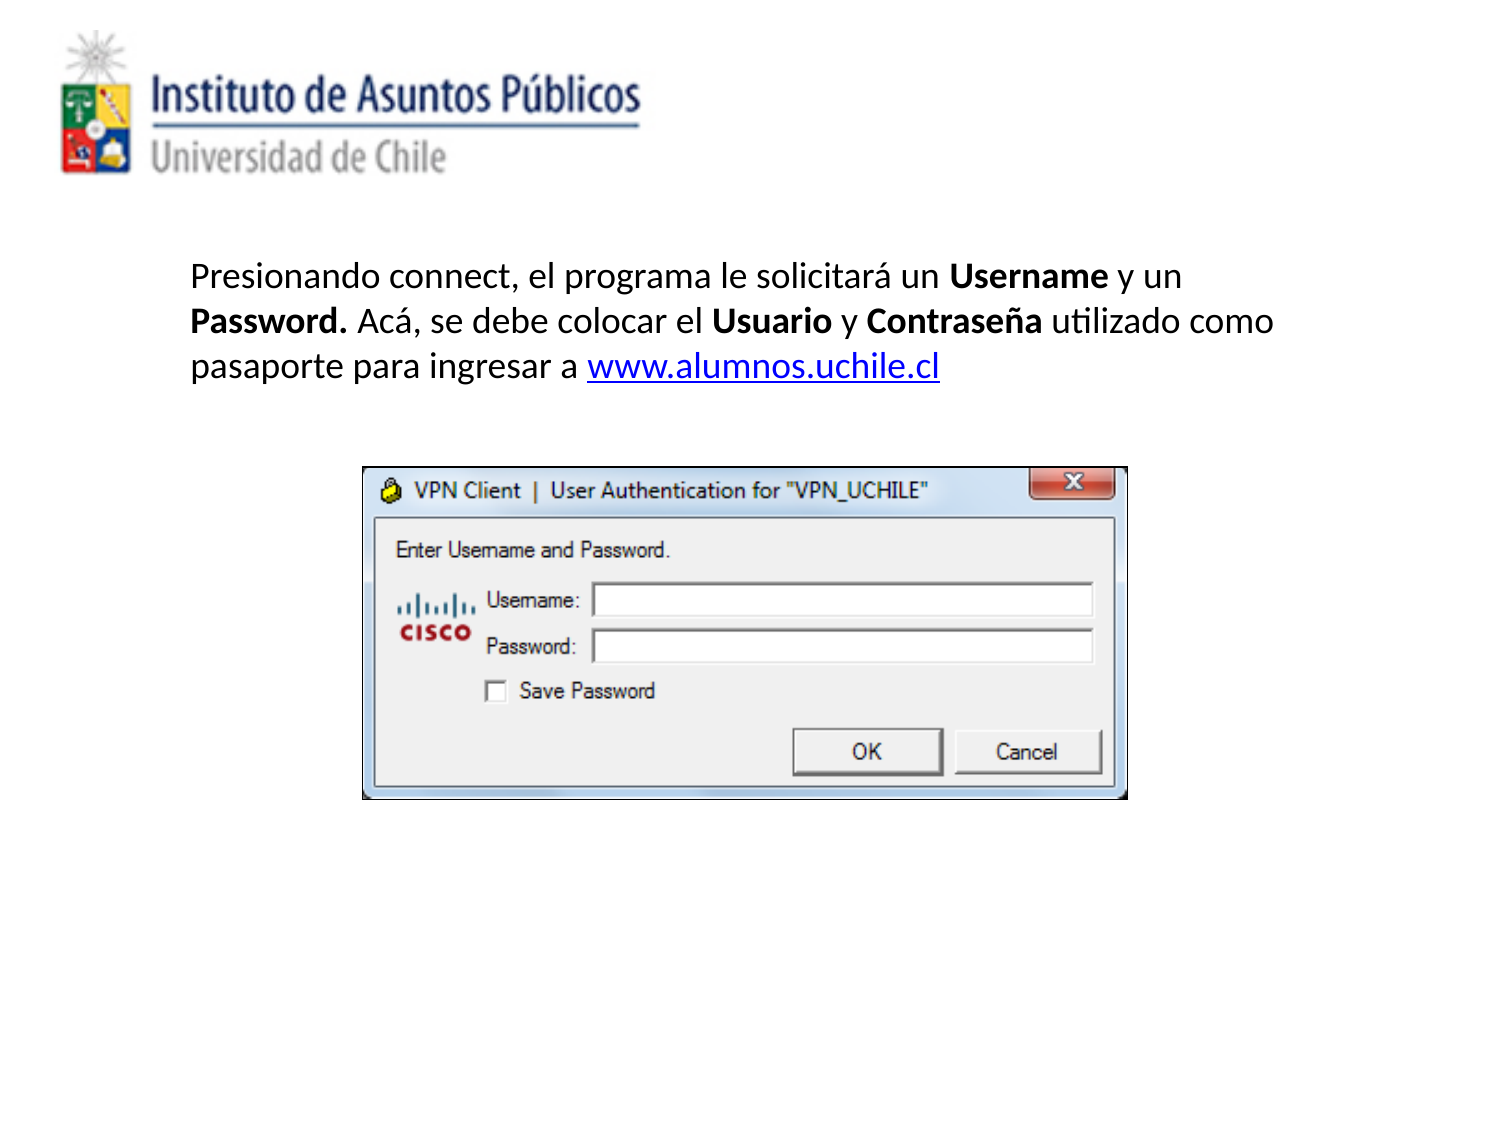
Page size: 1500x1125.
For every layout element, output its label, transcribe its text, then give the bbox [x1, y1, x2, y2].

picture [362, 467, 1127, 799]
picture [29, 30, 705, 209]
text_box Presionando connect, el programa le solicitará un Username y un Password. Acá, se debe colocar el Usuario y Contraseña utilizado como pasaporte para ingresar a www.alumnos.uchile.cl [175, 243, 1334, 394]
